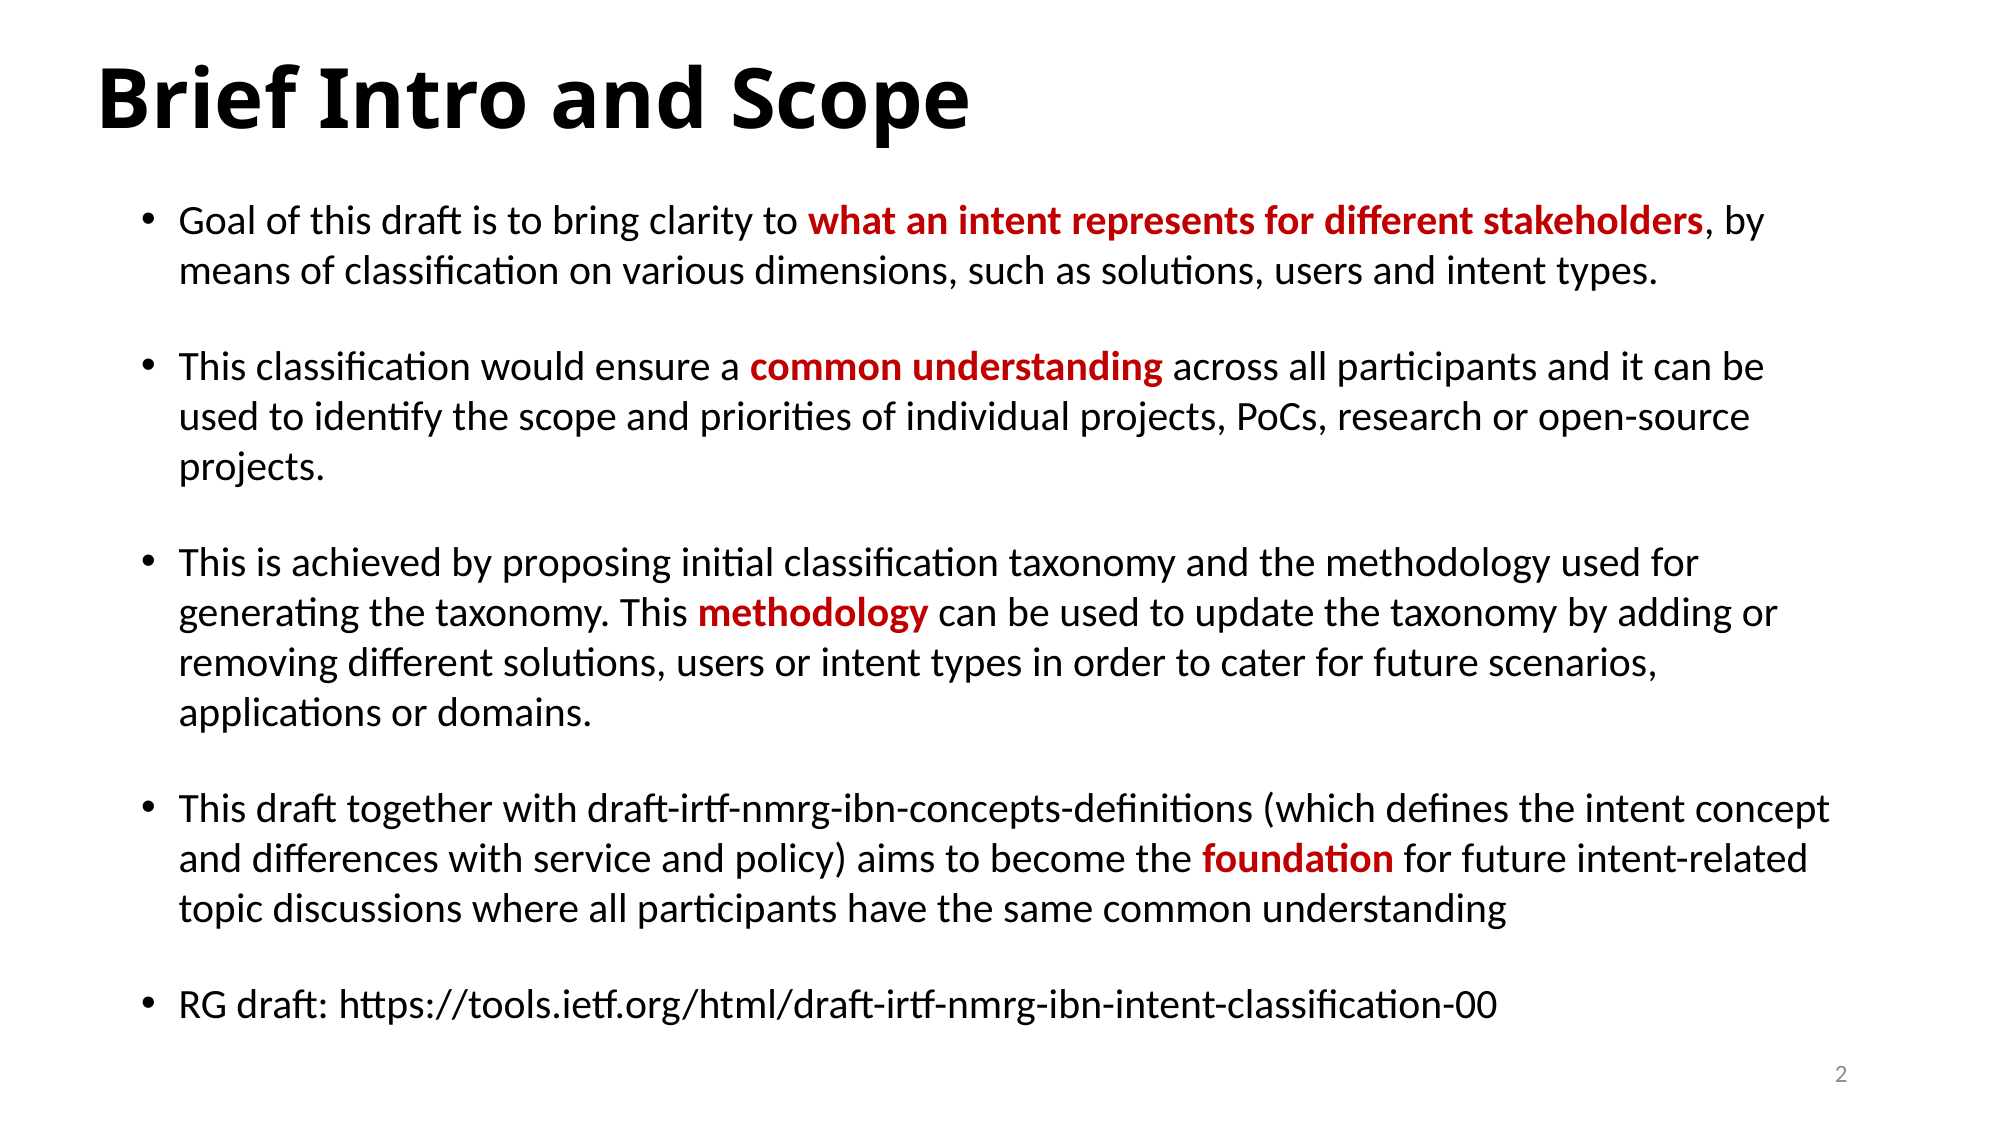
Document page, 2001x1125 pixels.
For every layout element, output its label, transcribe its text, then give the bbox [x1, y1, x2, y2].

slide_number 2 [1412, 1042, 1863, 1103]
list Goal of this draft is to bring clarity to what an intent represents for different stakeholders, by means of classification on various dimensions, such as solutions, users and intent types. This classification would ensure a common understanding across all participants and it can be used to identify the scope and priorities of individual projects, PoCs, research or open-source projects. This is achieved by proposing initial classification taxonomy and the methodology used for generating the taxonomy. This methodology can be used to update the taxonomy by adding or removing different solutions, users or intent types in order to cater for future scenarios, applications or domains. This draft together with draft-irtf-nmrg-ibn-concepts-definitions (which defines the intent concept and differences with service and policy) aims to become the foundation for future intent-related topic discussions where all participants have the same common understanding RG draft: https://tools.ietf.org/html/draft-irtf-nmrg-ibn-intent-classification-00 [125, 185, 1850, 1067]
title Brief Intro and Scope [80, 22, 1806, 180]
